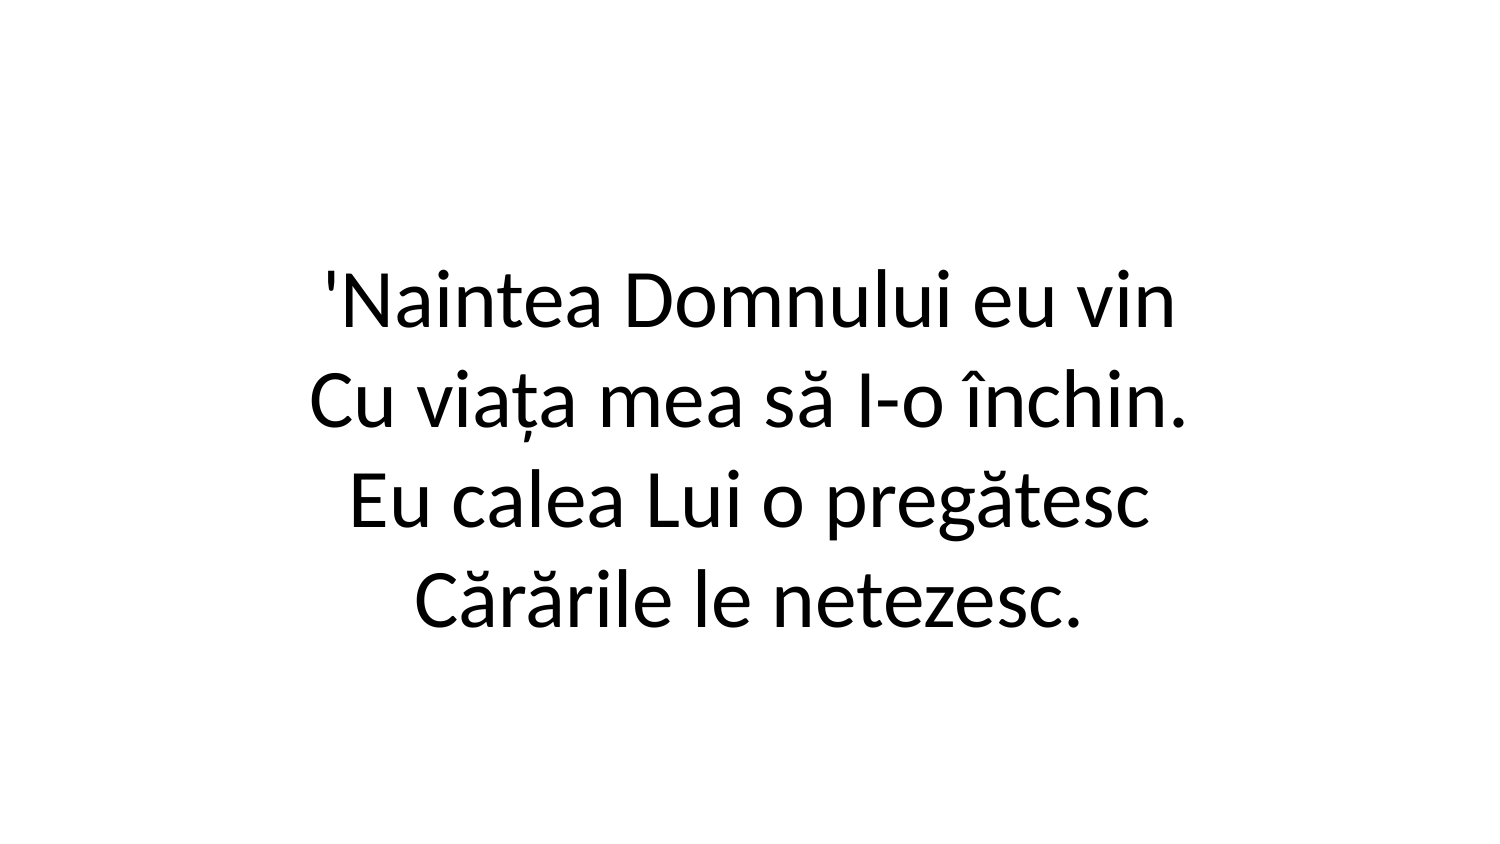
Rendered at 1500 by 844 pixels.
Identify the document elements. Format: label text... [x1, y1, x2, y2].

text_box 'Naintea Domnului eu vin Cu viața mea să I-o închin. Eu calea Lui o pregătesc Cărările le netezesc. [294, 192, 1206, 652]
